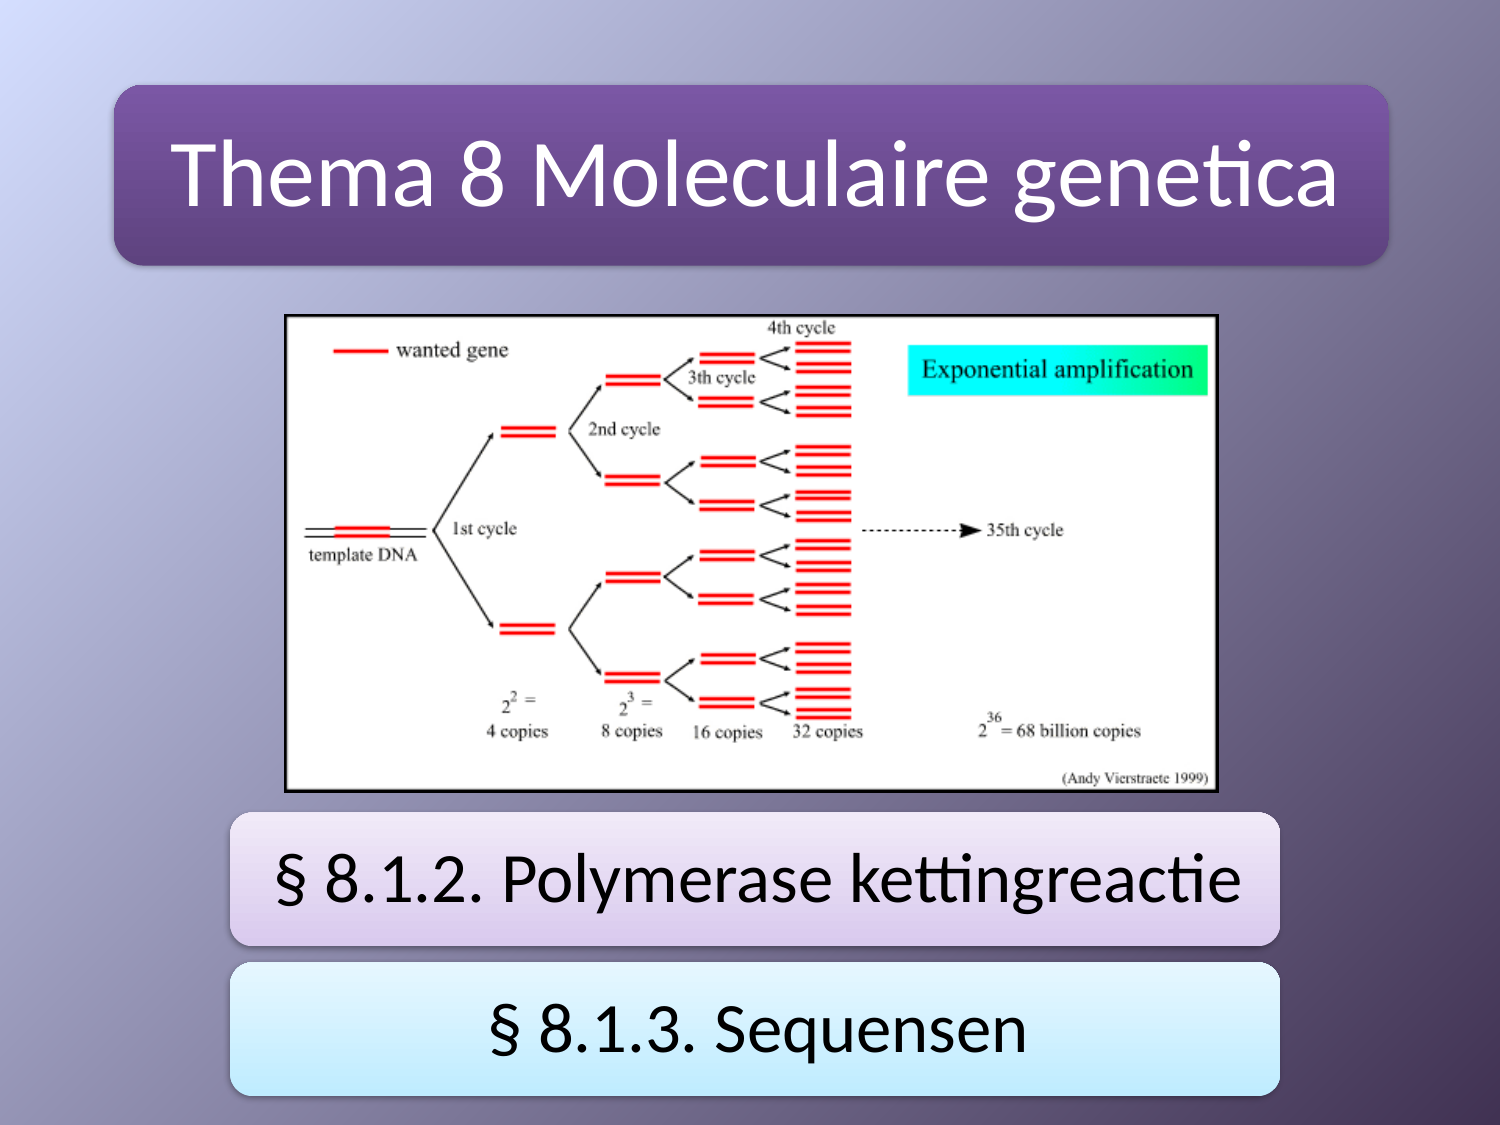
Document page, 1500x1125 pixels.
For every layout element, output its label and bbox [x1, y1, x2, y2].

text_box [229, 810, 1281, 1099]
picture [284, 314, 1220, 793]
text_box [113, 54, 1390, 296]
